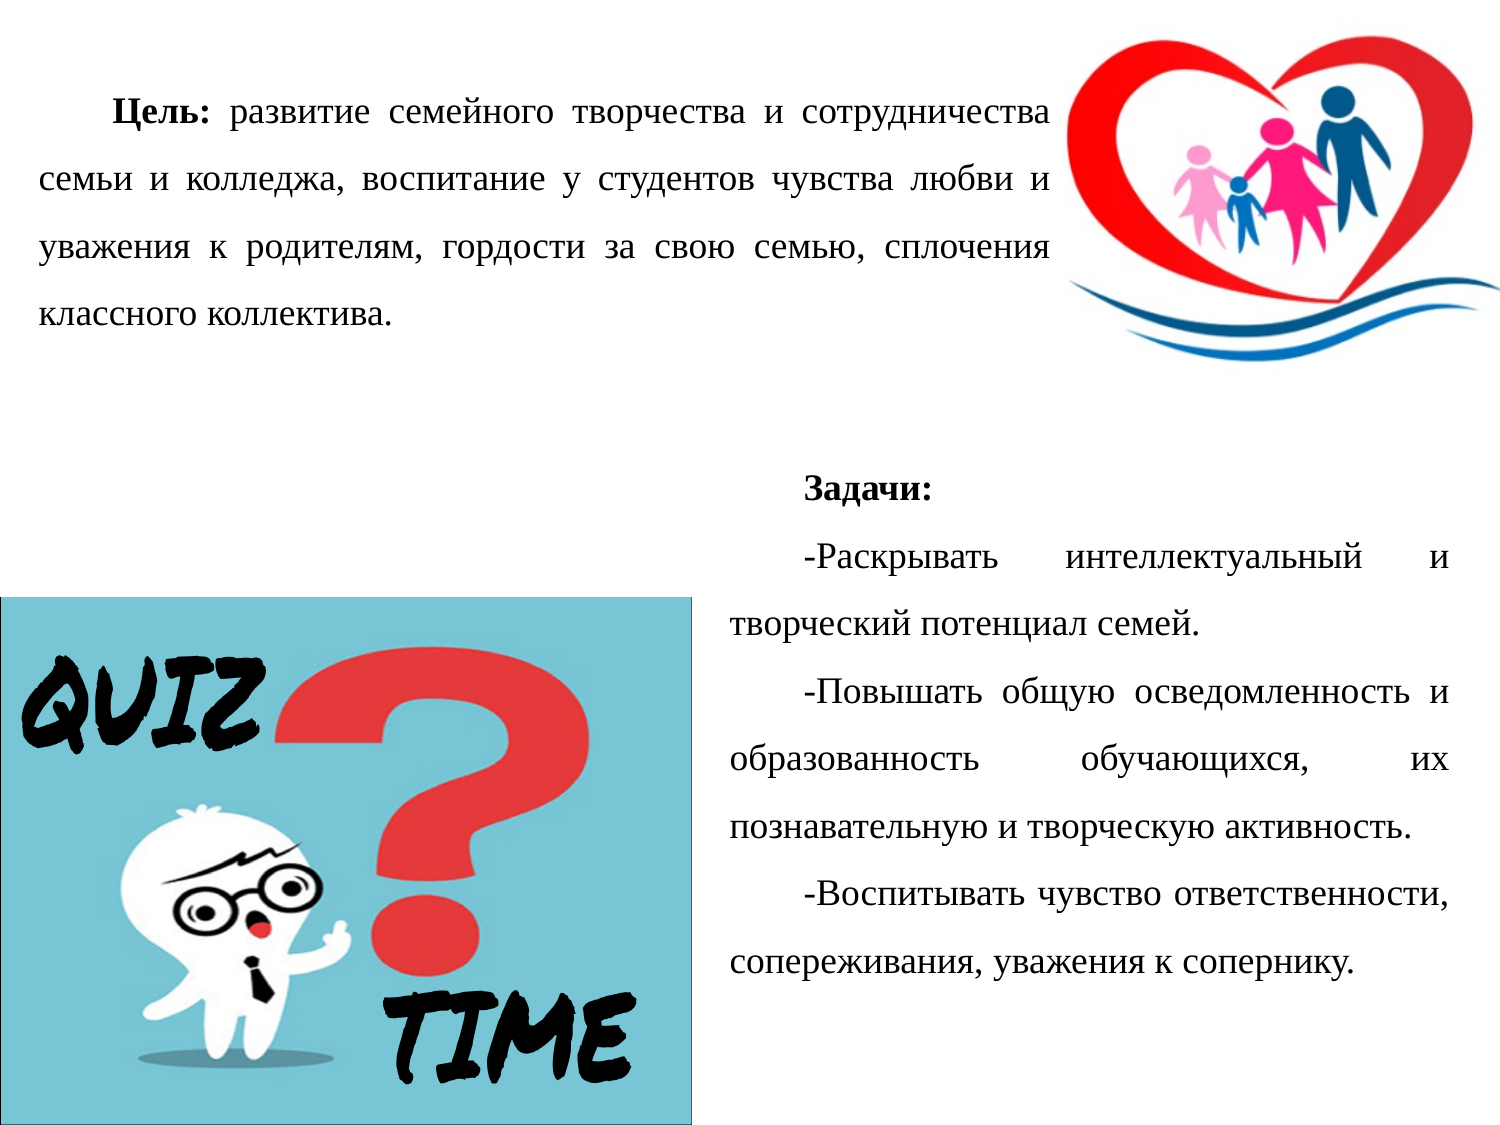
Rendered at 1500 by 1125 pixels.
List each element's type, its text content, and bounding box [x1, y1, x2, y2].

picture [0, 597, 692, 1125]
text_box Задачи: -Раскрывать интеллектуальный и творческий потенциал семей. -Повышать общую осведомленность и образованность обучающихся, их познавательную и творческую активность. -Воспитывать чувство ответственности, сопереживания, уважения к сопернику. [714, 433, 1465, 989]
picture [1042, 0, 1500, 387]
text_box Цель: развитие семейного творчества и сотрудничества семьи и колледжа, воспитание у студентов чувства любви и уважения к родителям, гордости за свою семью, сплочения классного коллектива. [23, 55, 1037, 341]
